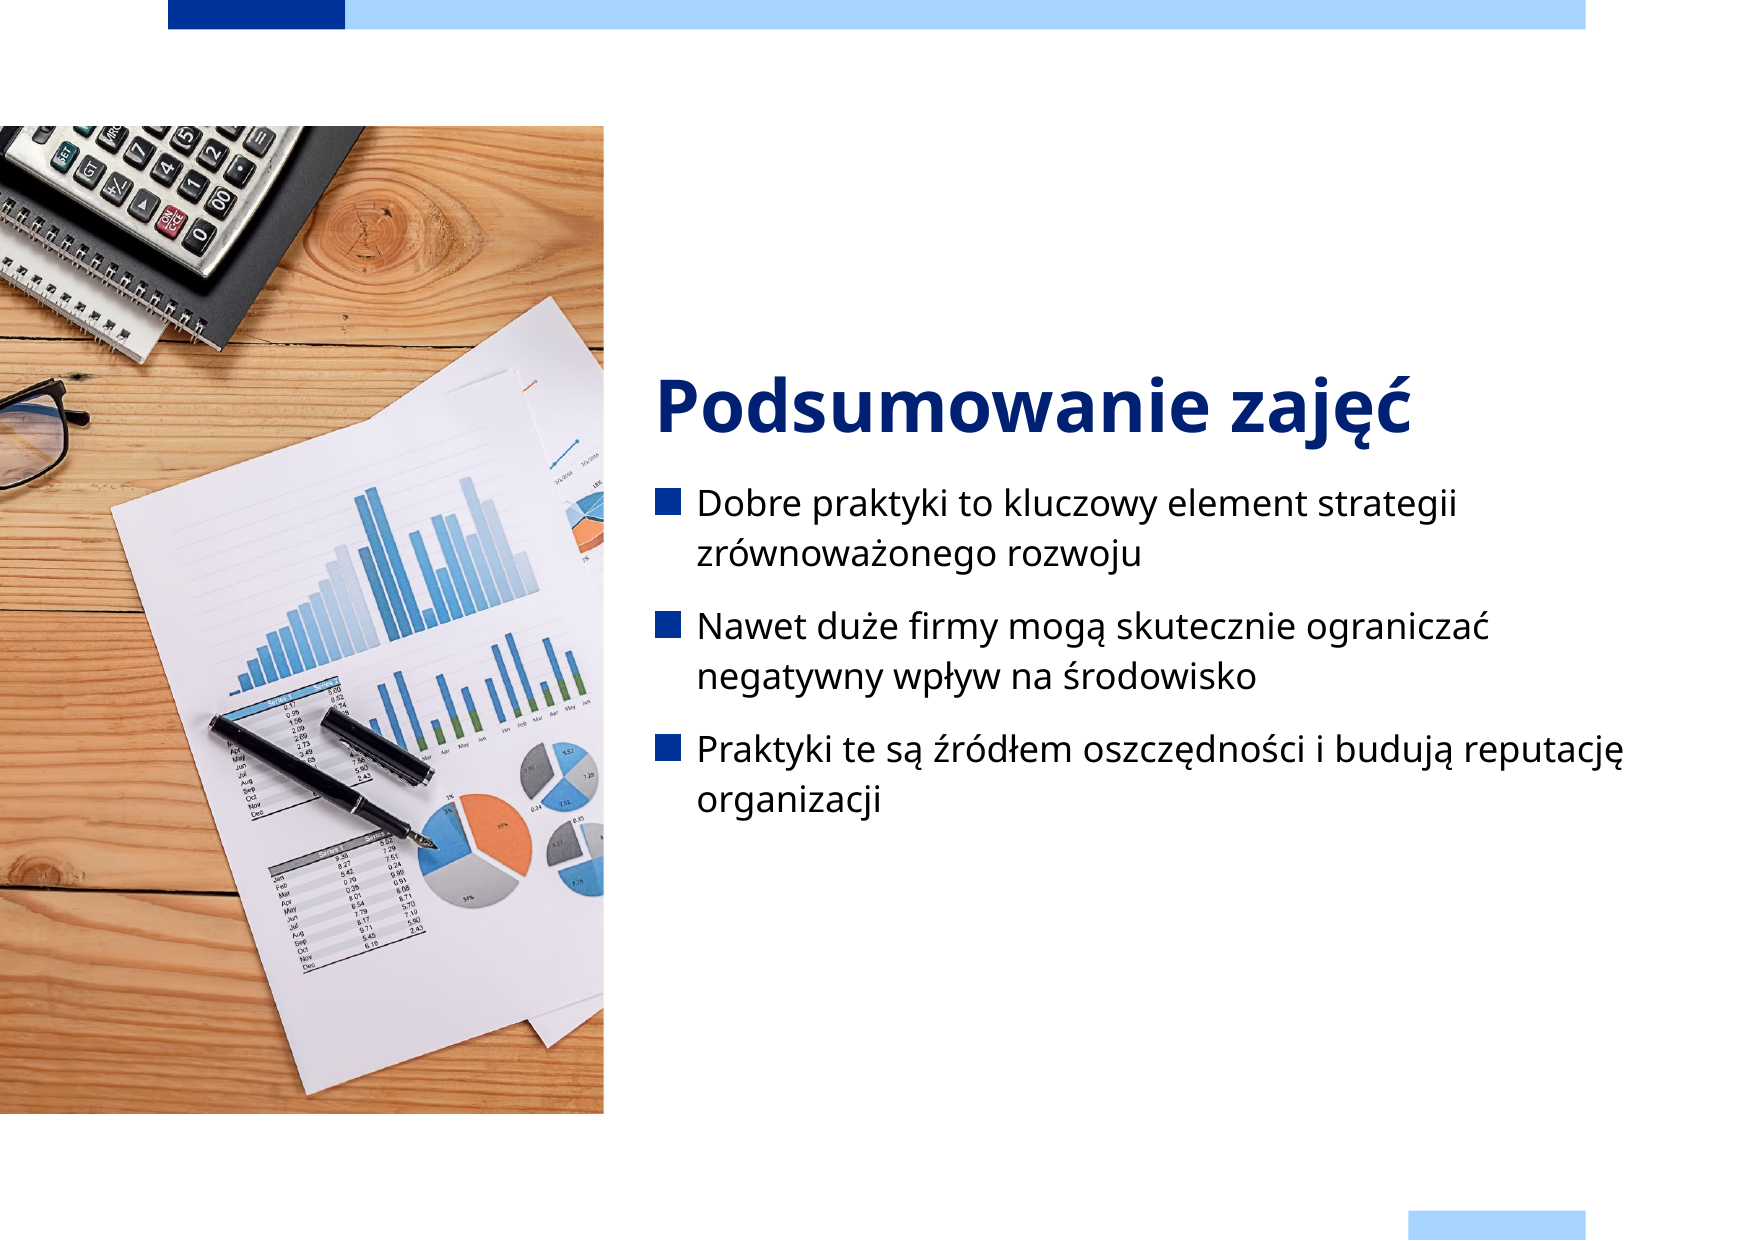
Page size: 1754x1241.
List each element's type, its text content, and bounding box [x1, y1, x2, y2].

title Podsumowanie zajęć [655, 205, 1634, 447]
picture [655, 611, 681, 638]
list Dobre praktyki to kluczowy element strategii zrównoważonego rozwoju Nawet duże firmy mogą skutecznie ograniczać negatywny wpływ na środowisko Praktyki te są źródłem oszczędności i budują reputację organizacji [655, 473, 1634, 1007]
picture [655, 488, 681, 515]
picture [655, 734, 681, 761]
picture [0, 126, 604, 1114]
